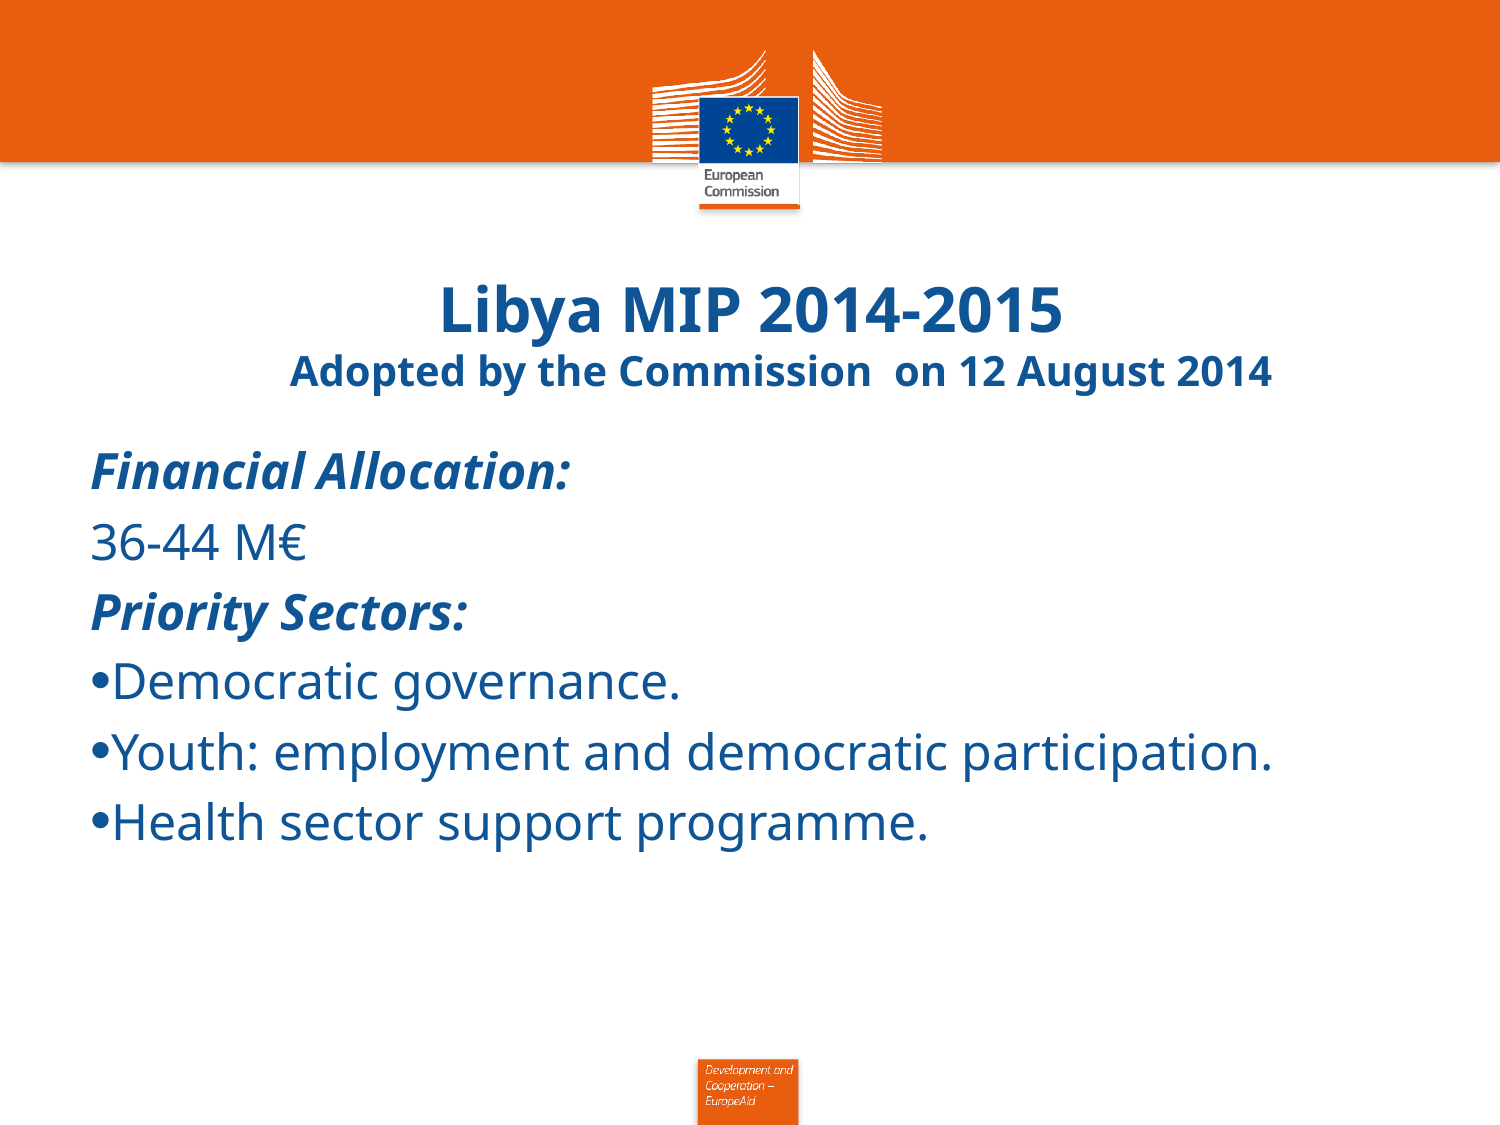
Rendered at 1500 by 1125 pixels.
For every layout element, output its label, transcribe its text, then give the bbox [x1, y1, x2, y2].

list Financial Allocation: 36-44 M€ Priority Sectors: Democratic governance. Youth: employment and democratic participation. Health sector support programme. [74, 432, 1426, 988]
title Libya MIP 2014-2015 Adopted by the Commission on 12 August 2014 [76, 255, 1428, 410]
picture [698, 1059, 799, 1125]
picture [615, 50, 882, 255]
